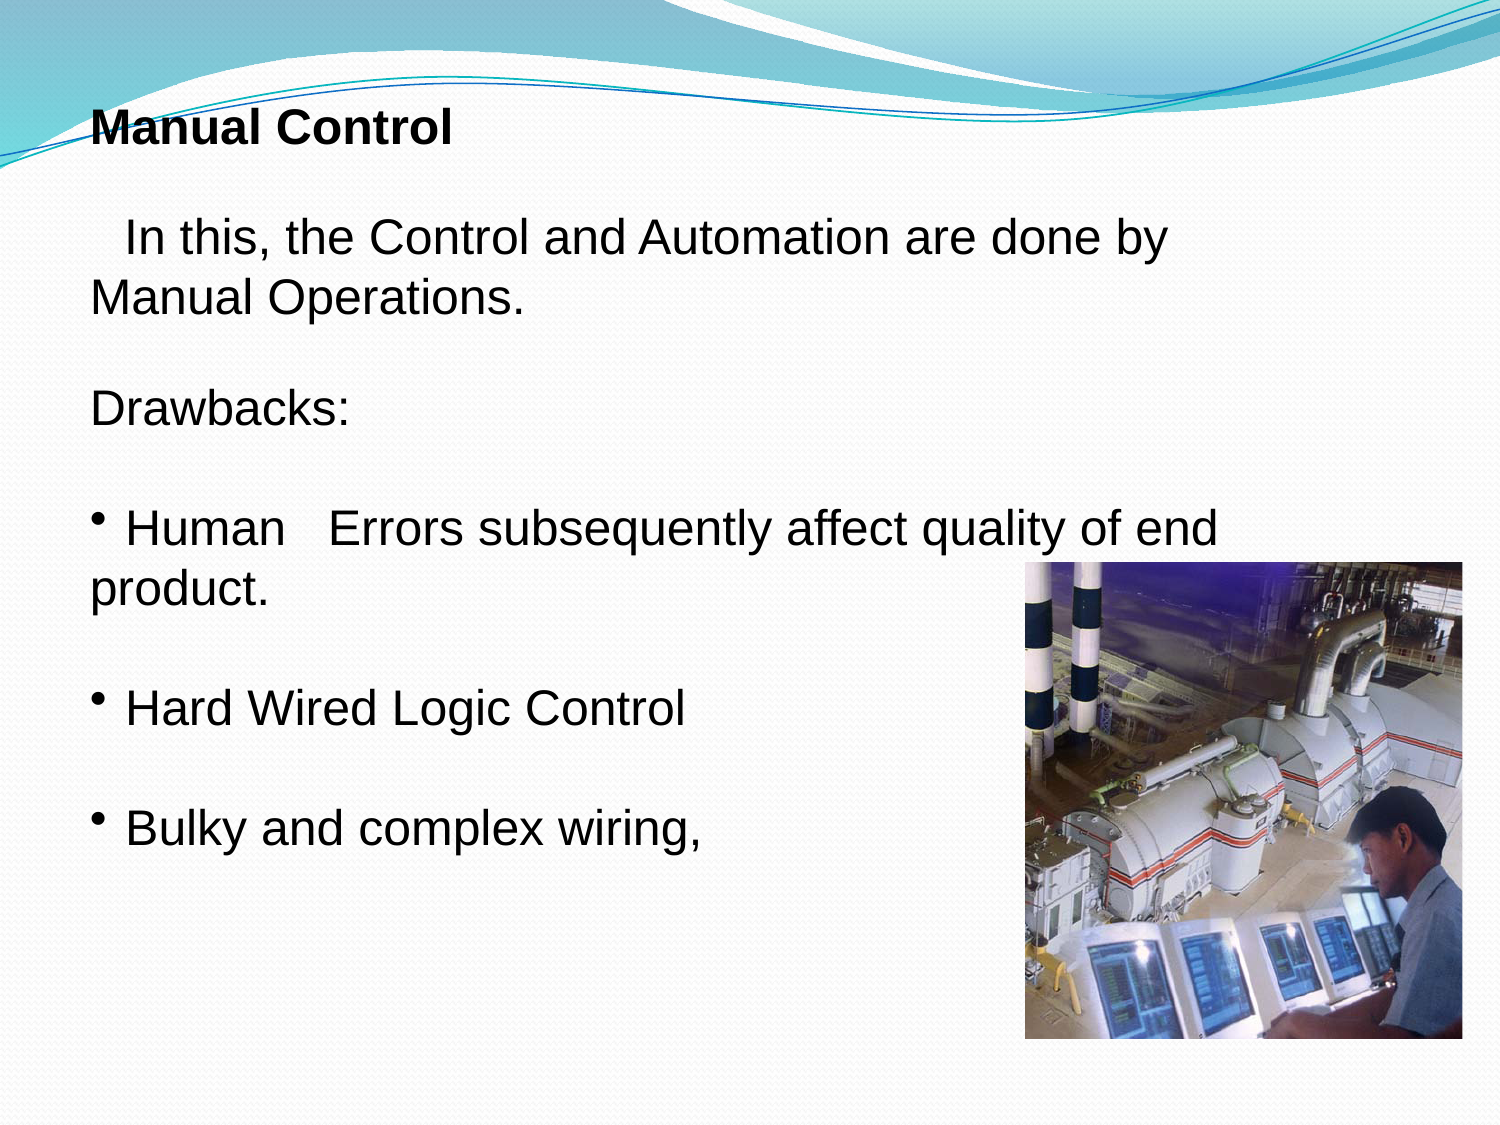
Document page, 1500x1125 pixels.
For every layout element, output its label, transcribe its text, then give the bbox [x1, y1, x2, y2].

text_box Manual Control In this, the Control and Automation are done by Manual Operations. Drawbacks: Human Errors subsequently affect quality of end product. Hard Wired Logic Control Bulky and complex wiring, [74, 87, 1413, 863]
picture [1024, 562, 1463, 1039]
